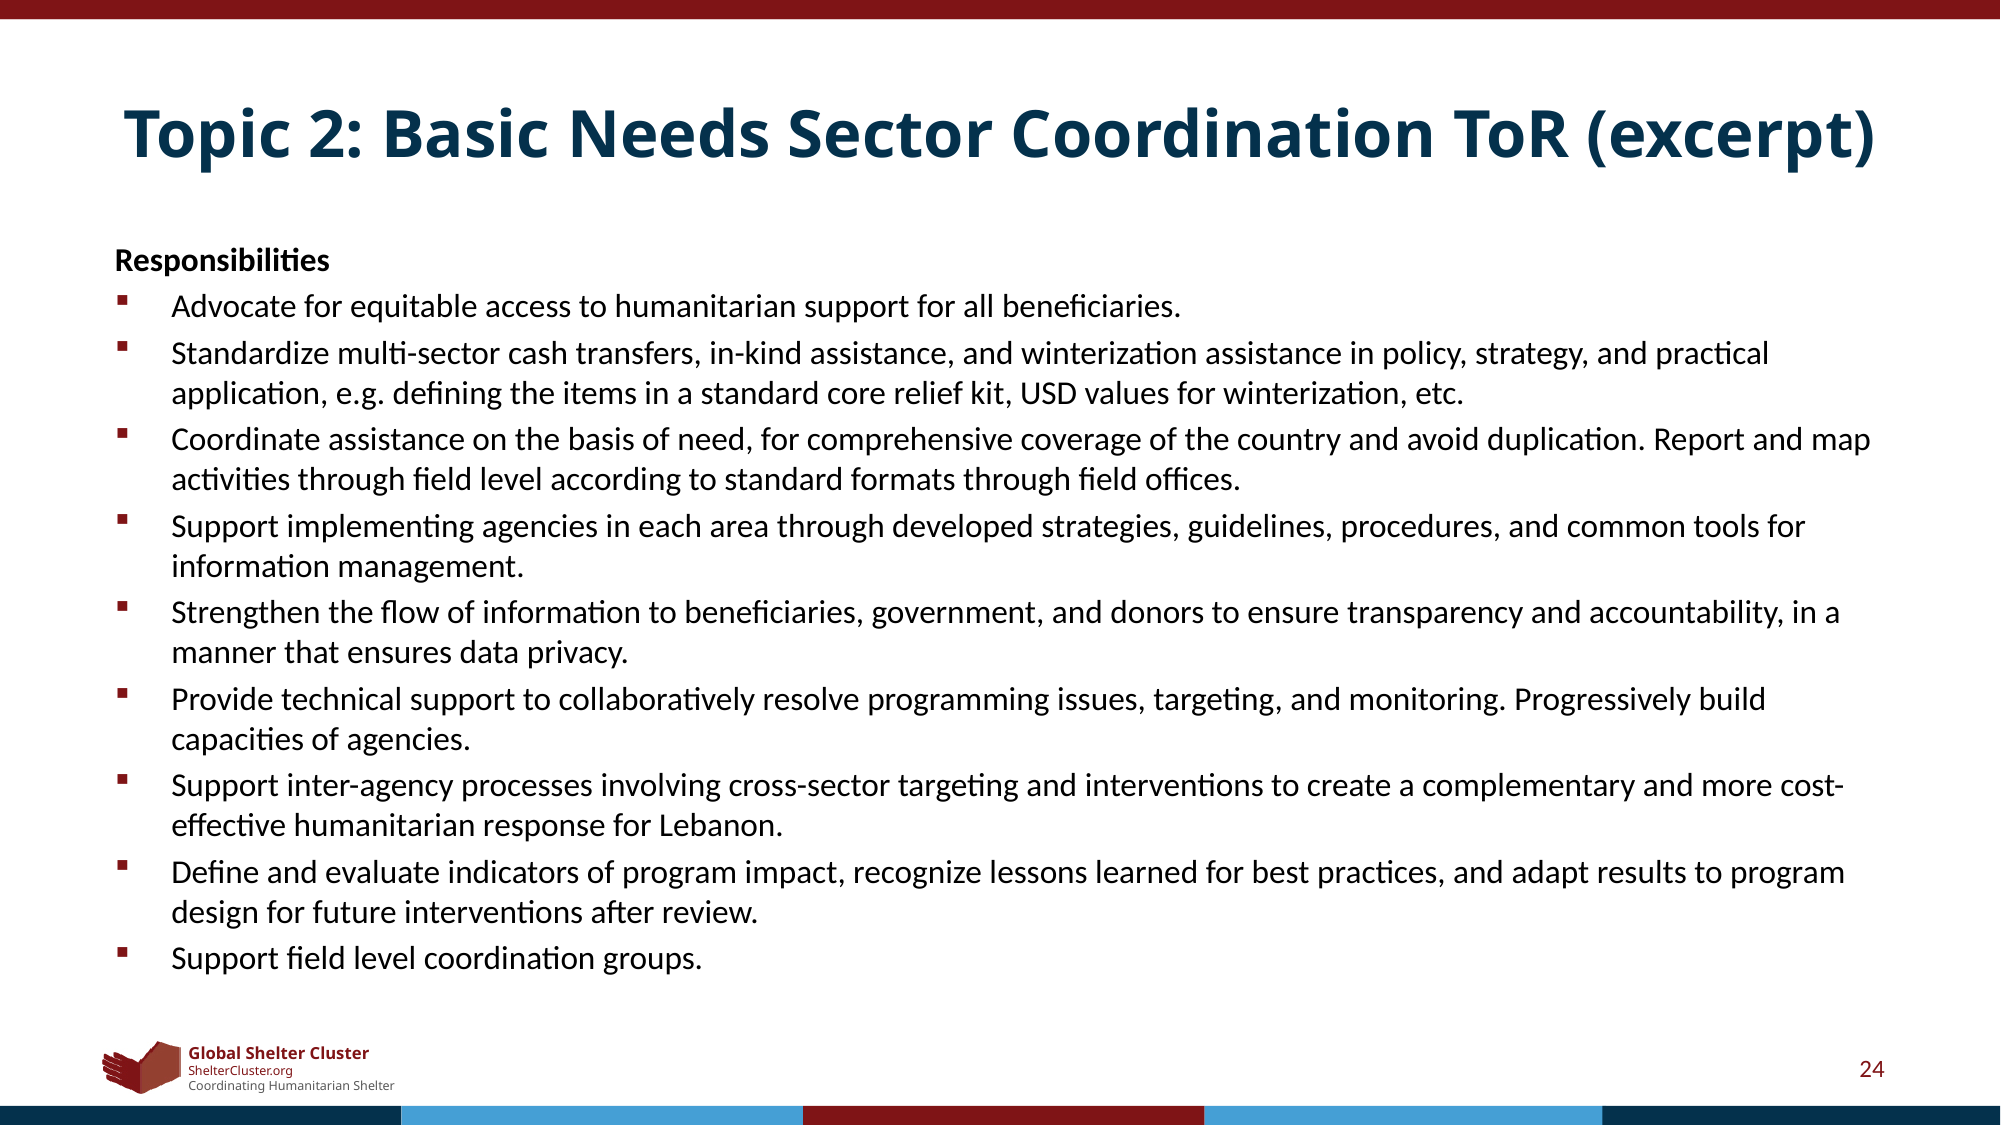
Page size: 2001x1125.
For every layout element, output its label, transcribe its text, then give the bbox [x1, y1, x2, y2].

title Topic 2: Basic Needs Sector Coordination ToR (excerpt) [99, 76, 1900, 230]
slide_number 24 [1433, 1037, 1900, 1098]
picture [102, 1041, 181, 1094]
list Responsibilities Advocate for equitable access to humanitarian support for all beneficiaries. Standardize multi-sector cash transfers, in-kind assistance, and winterization assistance in policy, strategy, and practical application, e.g. defining the items in a standard core relief kit, USD values for winterization, etc. Coordinate assistance on the basis of need, for comprehensive coverage of the country and avoid duplication. Report and map activities through field level according to standard formats through field offices. Support implementing agencies in each area through developed strategies, guidelines, procedures, and common tools for information management. Strengthen the flow of information to beneficiaries, government, and donors to ensure transparency and accountability, in a manner that ensures data privacy. Provide technical support to collaboratively resolve programming issues, targeting, and monitoring. Progressively build capacities of agencies. Support inter-agency processes involving cross-sector targeting and interventions to create a complementary and more cost-effective humanitarian response for Lebanon. Define and evaluate indicators of program impact, recognize lessons learned for best practices, and adapt results to program design for future interventions after review. Support field level coordination groups. [99, 230, 1900, 858]
